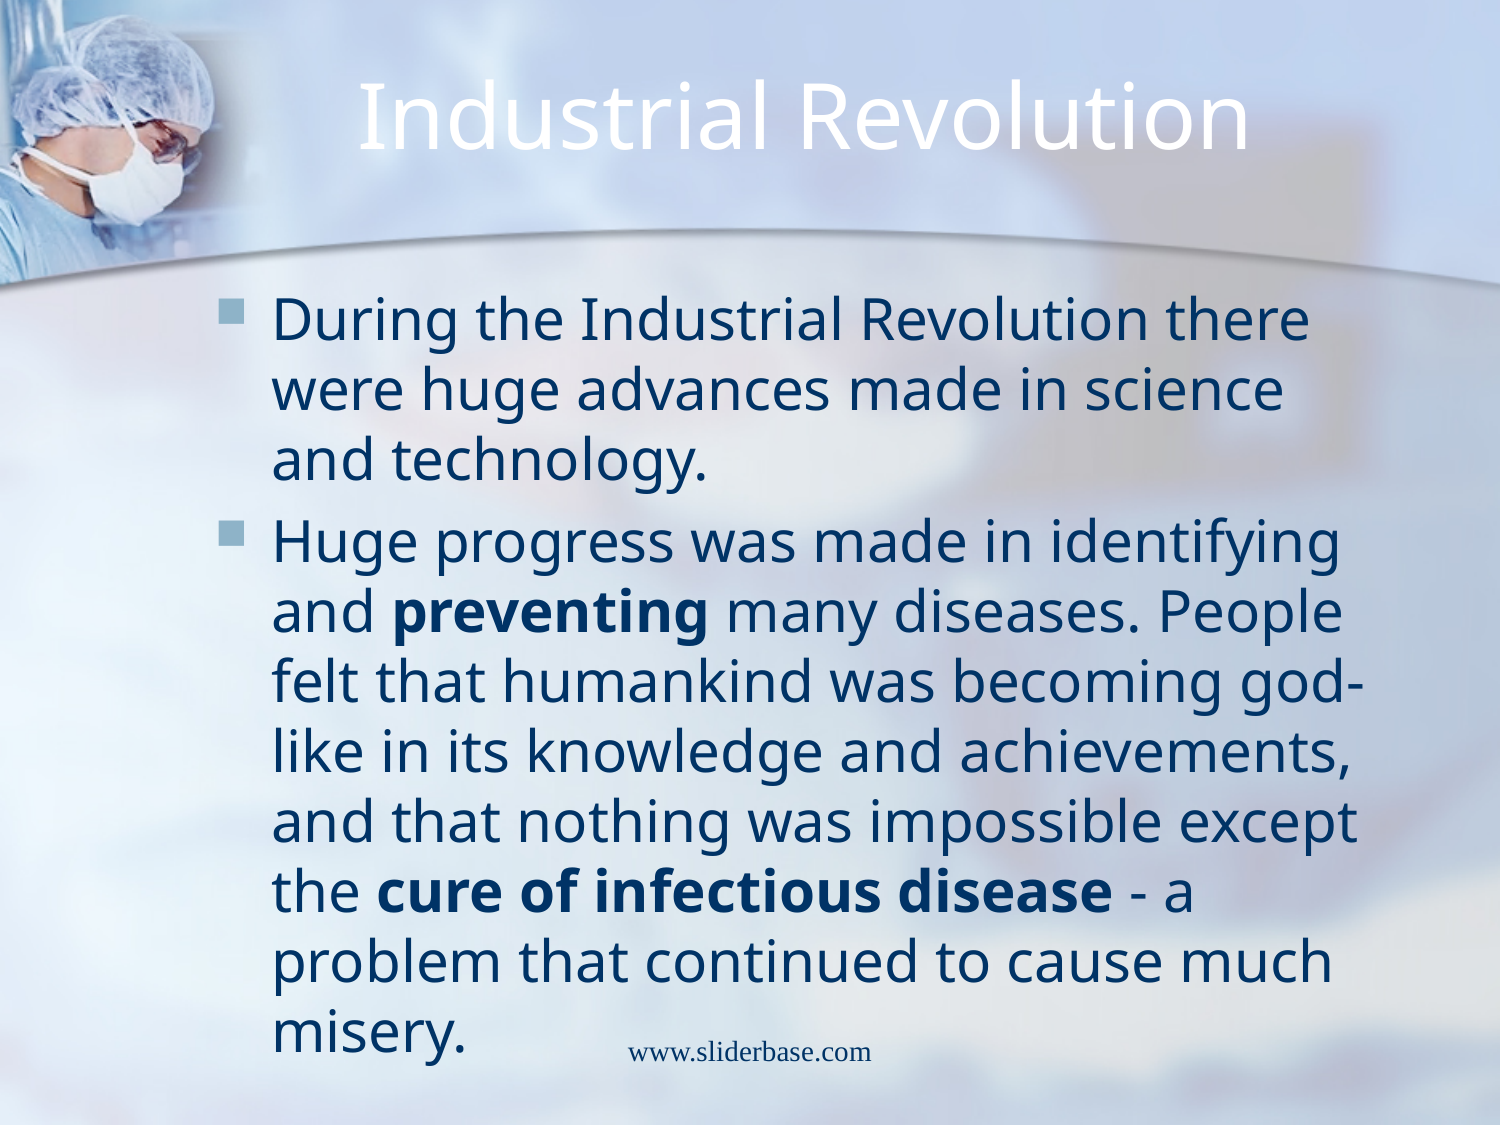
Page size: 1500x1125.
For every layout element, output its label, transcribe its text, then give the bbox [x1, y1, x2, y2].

title Industrial Revolution [200, 24, 1413, 200]
list During the Industrial Revolution there were huge advances made in science and technology. Huge progress was made in identifying and preventing many diseases. People felt that humankind was becoming god-like in its knowledge and achievements, and that nothing was impossible except the cure of infectious disease - a problem that continued to cause much misery. [200, 275, 1413, 1050]
picture [0, 0, 1500, 1125]
footer www.sliderbase.com [512, 1024, 988, 1103]
